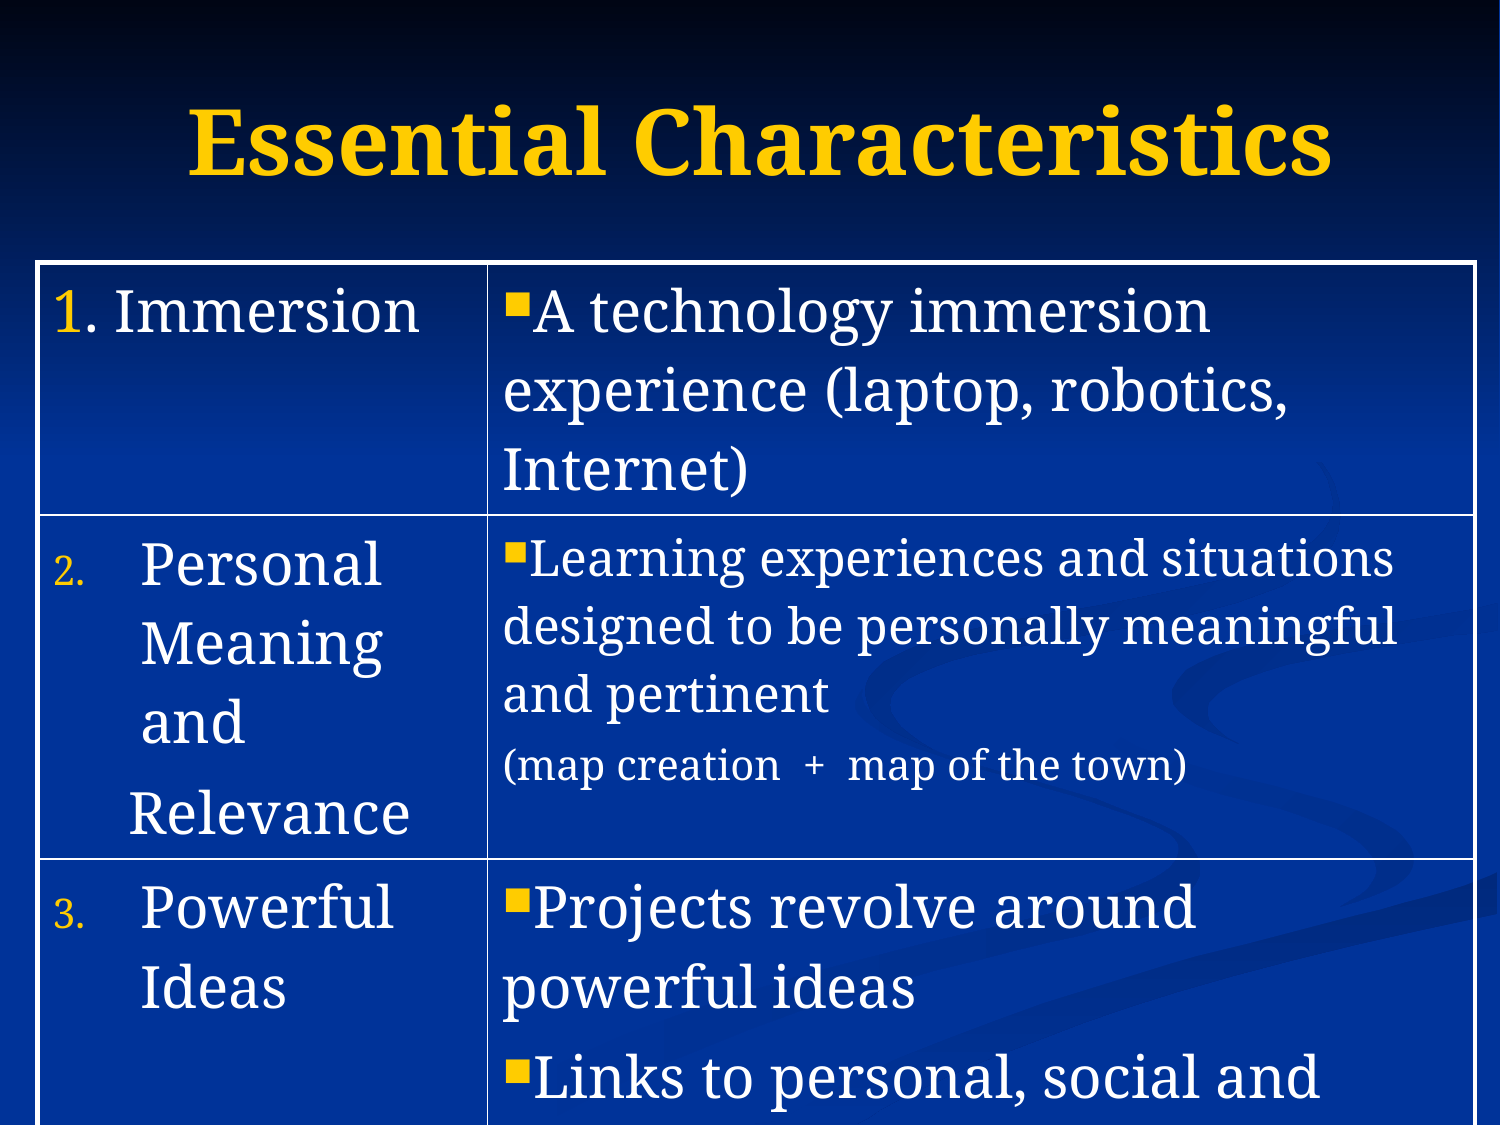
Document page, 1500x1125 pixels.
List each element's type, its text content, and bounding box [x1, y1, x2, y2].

table_cell Projects revolve around powerful ideas Links to personal, social and cultural knowledge [488, 860, 1473, 1125]
table_header 1. Immersion [40, 265, 487, 514]
table_header A technology immersion experience (laptop, robotics, Internet) [488, 265, 1473, 514]
table_cell Powerful Ideas [40, 860, 487, 1125]
title Essential Characteristics [74, 44, 1426, 233]
table_cell Personal Meaning and Relevance [40, 516, 487, 858]
table_cell Learning experiences and situations designed to be personally meaningful and pertinent (map creation + map of the town) [488, 516, 1473, 858]
